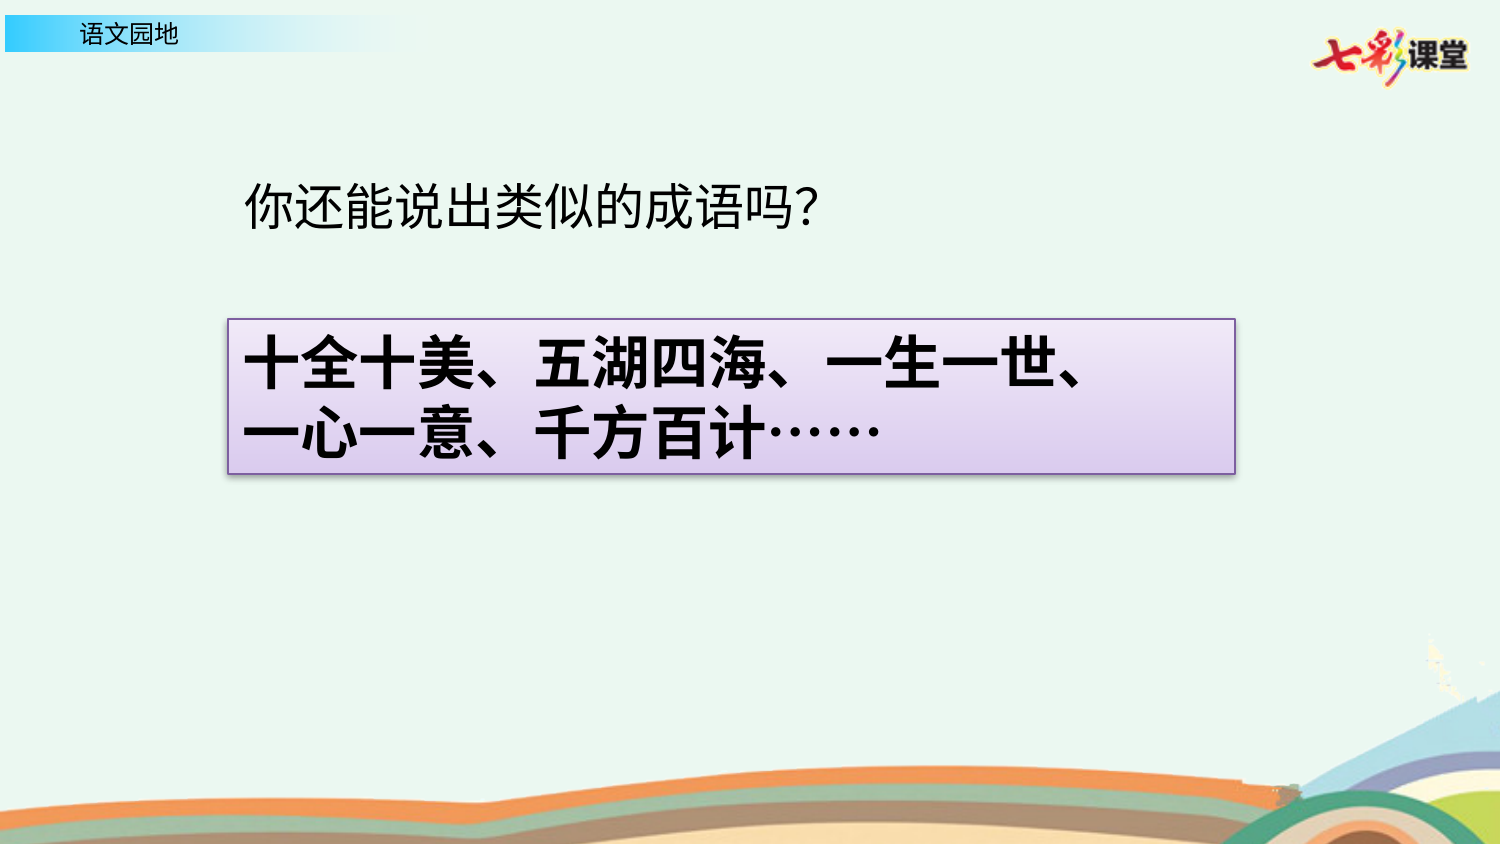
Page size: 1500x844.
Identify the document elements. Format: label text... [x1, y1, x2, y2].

picture [0, 572, 1500, 844]
text_box 十全十美、五湖四海、一生一世、 一心一意、千方百计…… [227, 318, 1236, 475]
text_box 你还能说出类似的成语吗？ [206, 167, 1215, 243]
picture [1308, 14, 1477, 95]
